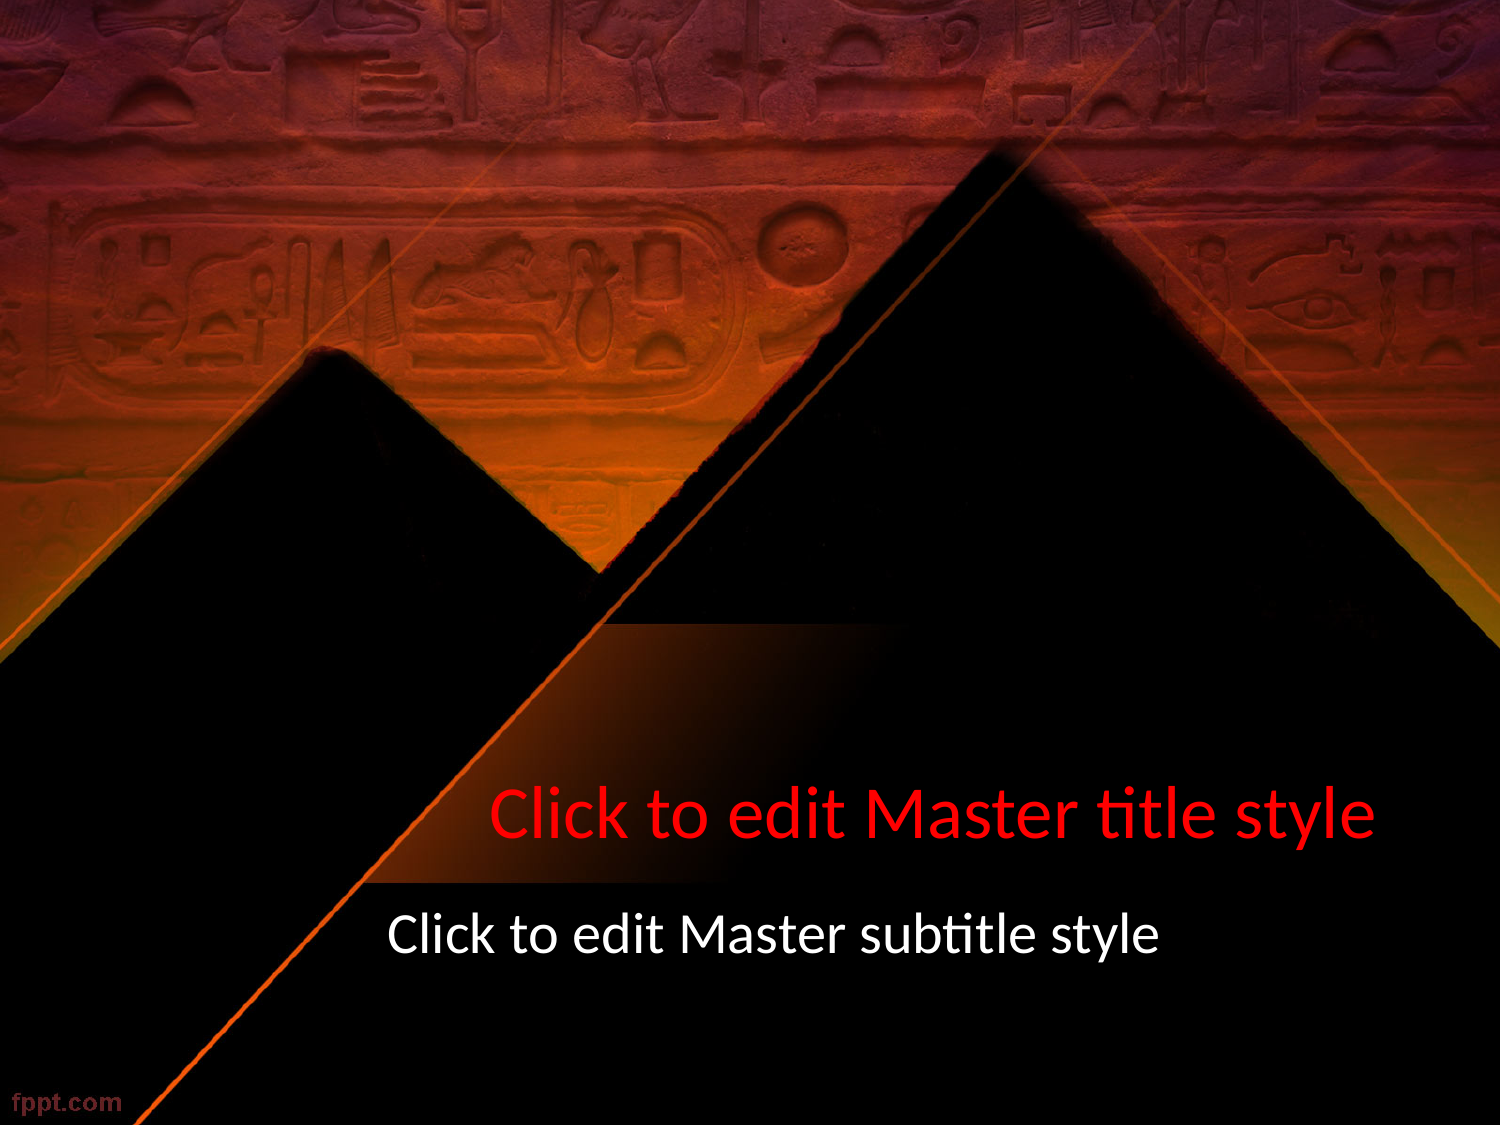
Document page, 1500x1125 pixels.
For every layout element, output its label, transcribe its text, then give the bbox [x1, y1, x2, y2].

subtitle Click to edit Master subtitle style [372, 888, 1423, 1026]
picture [0, 0, 1500, 1125]
title Click to edit Master title style [474, 737, 1475, 879]
